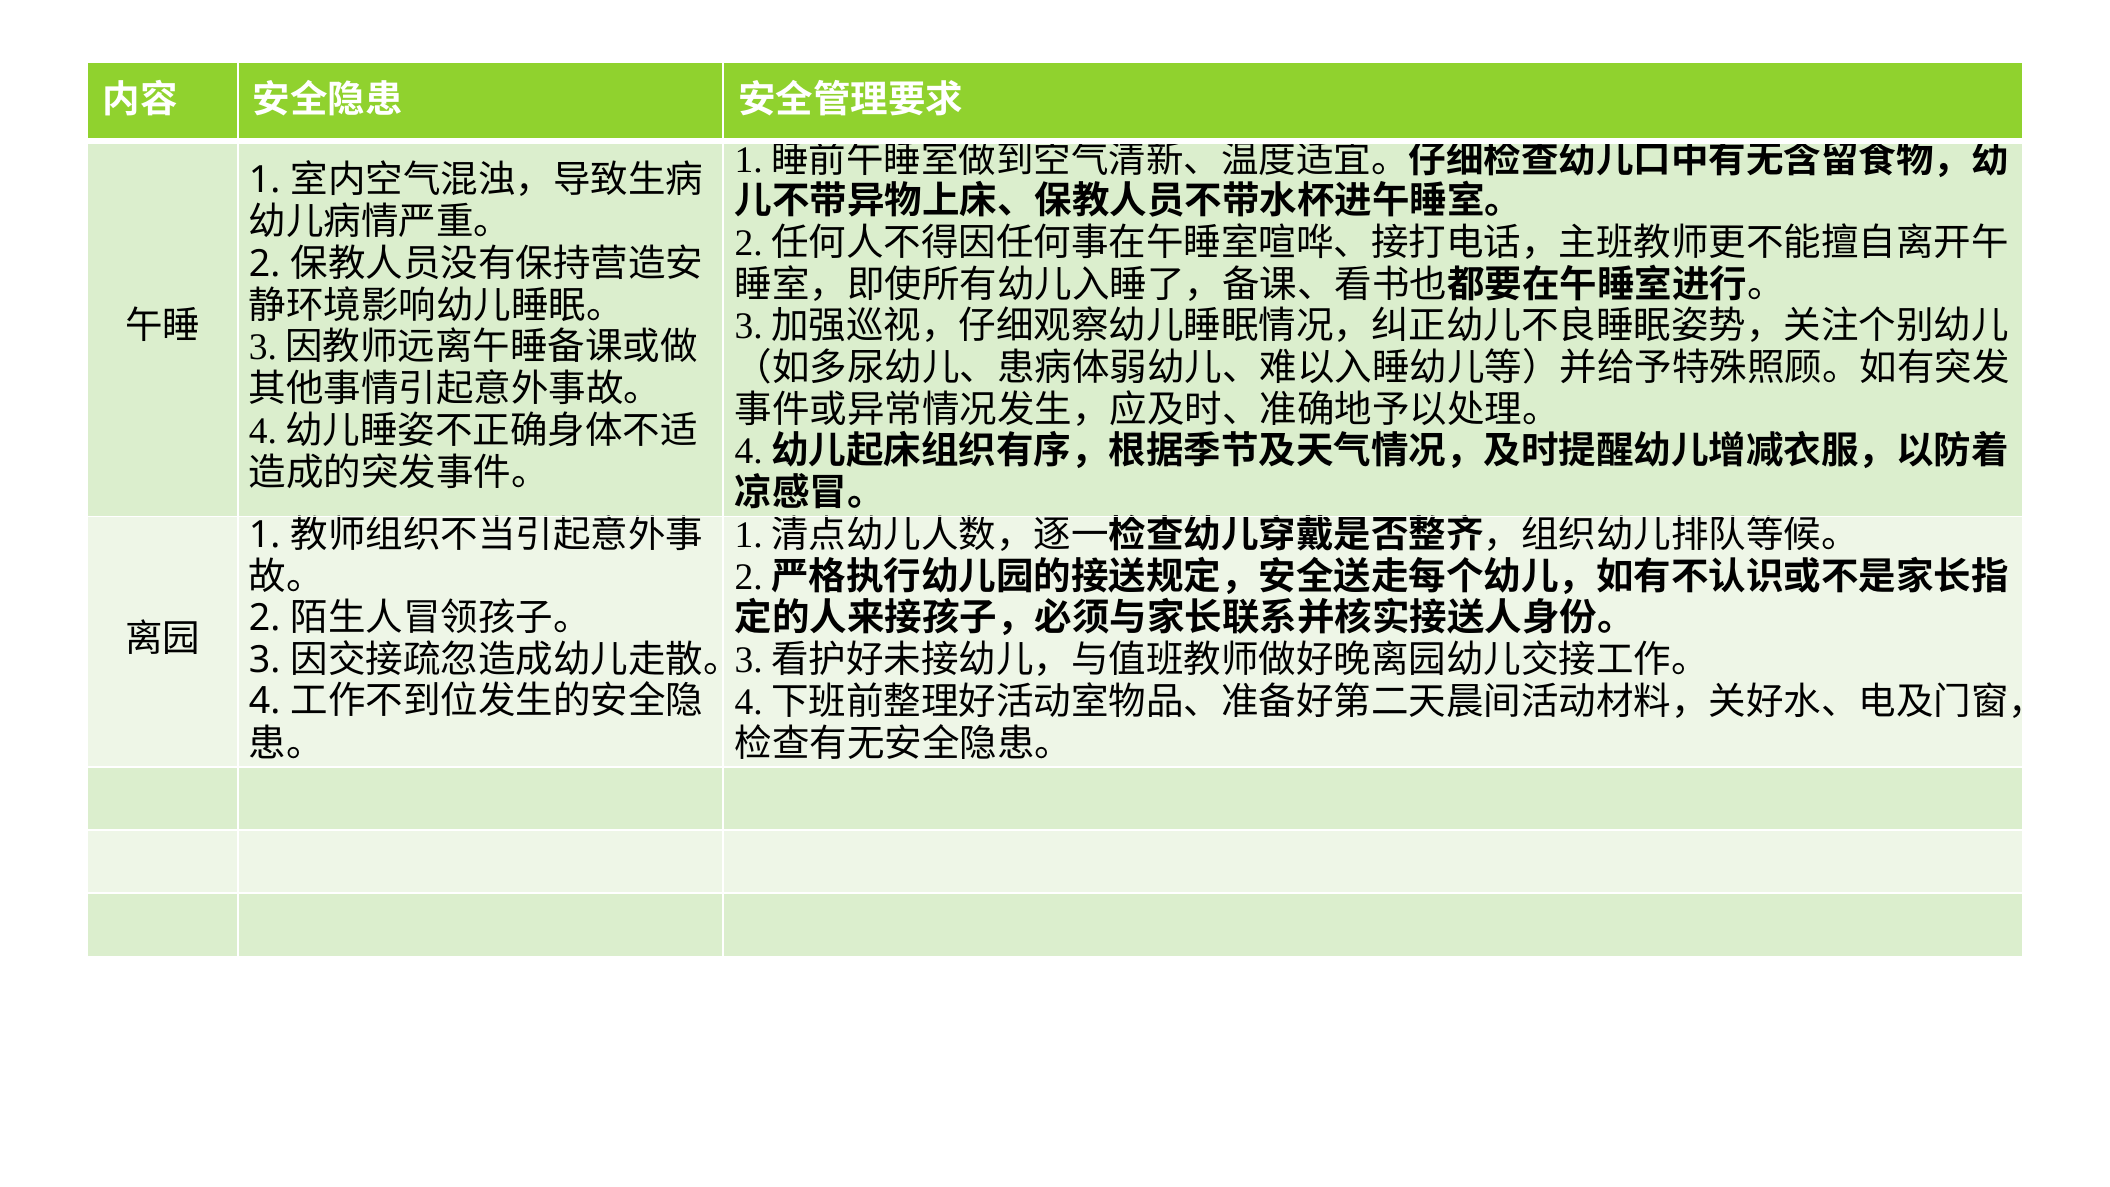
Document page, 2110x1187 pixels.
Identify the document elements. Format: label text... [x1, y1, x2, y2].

table_cell 1.睡前午睡室做到空气清新、温度适宜。仔细检查幼儿口中有无含留食物，幼儿不带异物上床、保教人员不带水杯进午睡室。 2.任何人不得因任何事在午睡室喧哗、接打电话，主班教师更不能擅自离开午睡室，即使所有幼儿入睡了，备课、看书也都要在午睡室进行。 3.加强巡视，仔细观察幼儿睡眠情况，纠正幼儿不良睡眠姿势，关注个别幼儿（如多尿幼儿、患病体弱幼儿、难以入睡幼儿等）并给予特殊照顾。如有突发事件或异常情况发生，应及时、准确地予以处理。 4.幼儿起床组织有序，根据季节及天气情况，及时提醒幼儿增减衣服，以防着凉感冒。 [724, 144, 2022, 516]
table_cell [88, 768, 237, 829]
table_header 安全隐患 [239, 63, 722, 138]
table_cell [724, 831, 2022, 892]
table_cell [239, 831, 722, 892]
table_cell [239, 768, 722, 829]
table_cell [88, 894, 237, 956]
table_cell [724, 894, 2022, 956]
table_cell [724, 768, 2022, 829]
table_cell 1.教师组织不当引起意外事故。 2.陌生人冒领孩子。 3.因交接疏忽造成幼儿走散。 4.工作不到位发生的安全隐患。 [239, 517, 722, 766]
table_cell 离园 [88, 517, 237, 766]
table_header 内容 [88, 63, 237, 138]
table_cell [239, 894, 722, 956]
table_header 安全管理要求 [724, 63, 2022, 138]
table_cell 1.清点幼儿人数，逐一检查幼儿穿戴是否整齐，组织幼儿排队等候。 2.严格执行幼儿园的接送规定，安全送走每个幼儿，如有不认识或不是家长指定的人来接孩子，必须与家长联系并核实接送人身份。 3.看护好未接幼儿，与值班教师做好晚离园幼儿交接工作。 4.下班前整理好活动室物品、准备好第二天晨间活动材料，关好水、电及门窗，检查有无安全隐患。 [724, 517, 2022, 766]
table_cell [88, 831, 237, 892]
table_cell 午睡 [88, 144, 237, 516]
table_cell 1.室内空气混浊，导致生病幼儿病情严重。 2.保教人员没有保持营造安静环境影响幼儿睡眠。 3.因教师远离午睡备课或做其他事情引起意外事故。 4.幼儿睡姿不正确身体不适造成的突发事件。 [239, 144, 722, 516]
